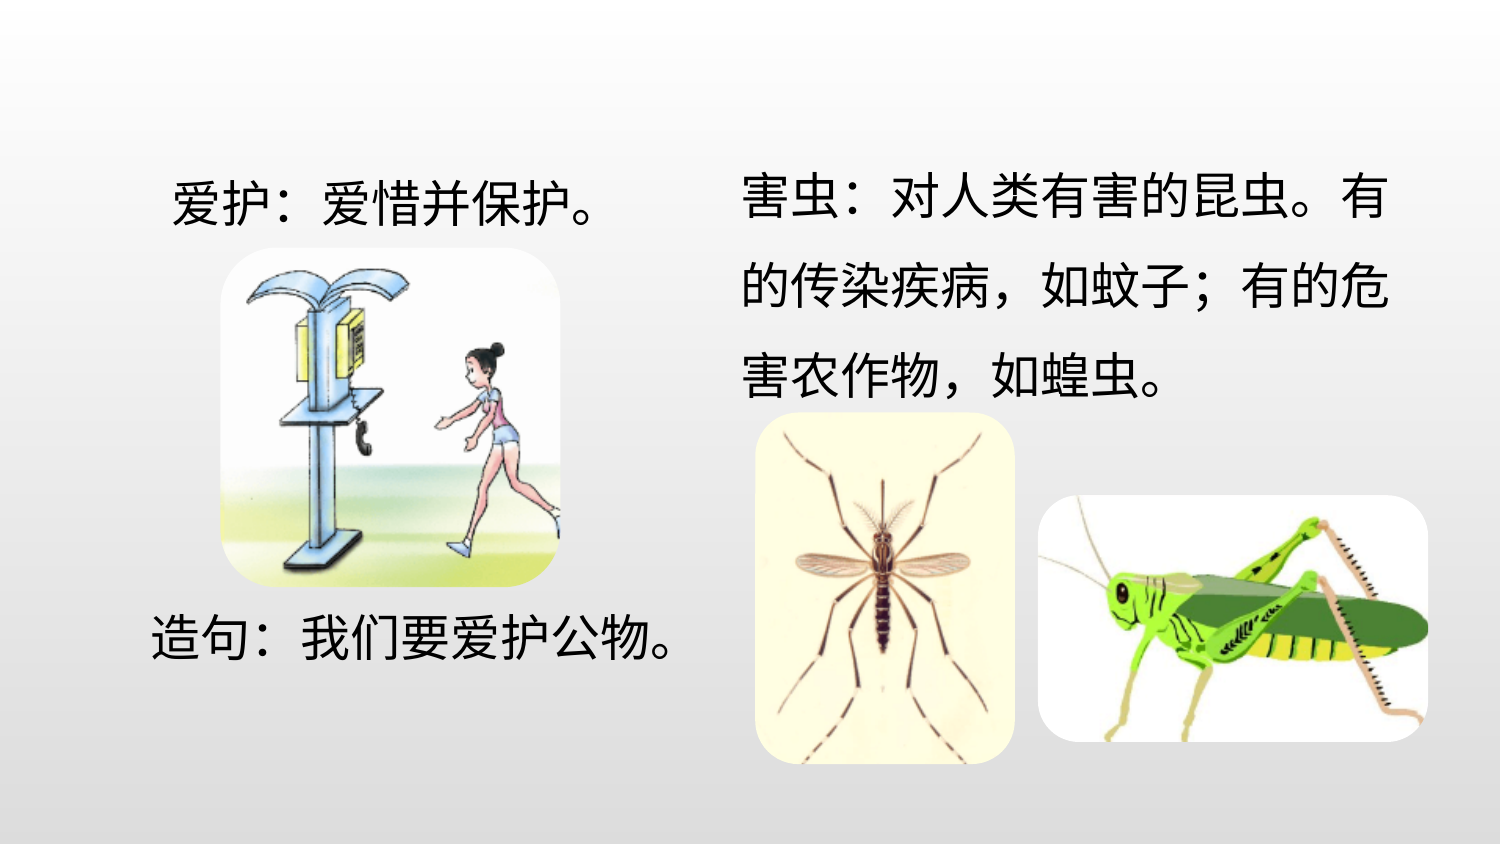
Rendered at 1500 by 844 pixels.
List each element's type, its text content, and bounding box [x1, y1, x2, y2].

picture [220, 247, 561, 588]
text_box 害虫：对人类有害的昆虫。有的传染疾病，如蚊子；有的危害农作物，如蝗虫。 [729, 128, 1438, 410]
text_box 爱护：爱惜并保护。 [160, 136, 657, 238]
text_box 造句：我们要爱护公物。 [139, 570, 720, 672]
picture [1037, 495, 1429, 743]
picture [755, 412, 1015, 765]
